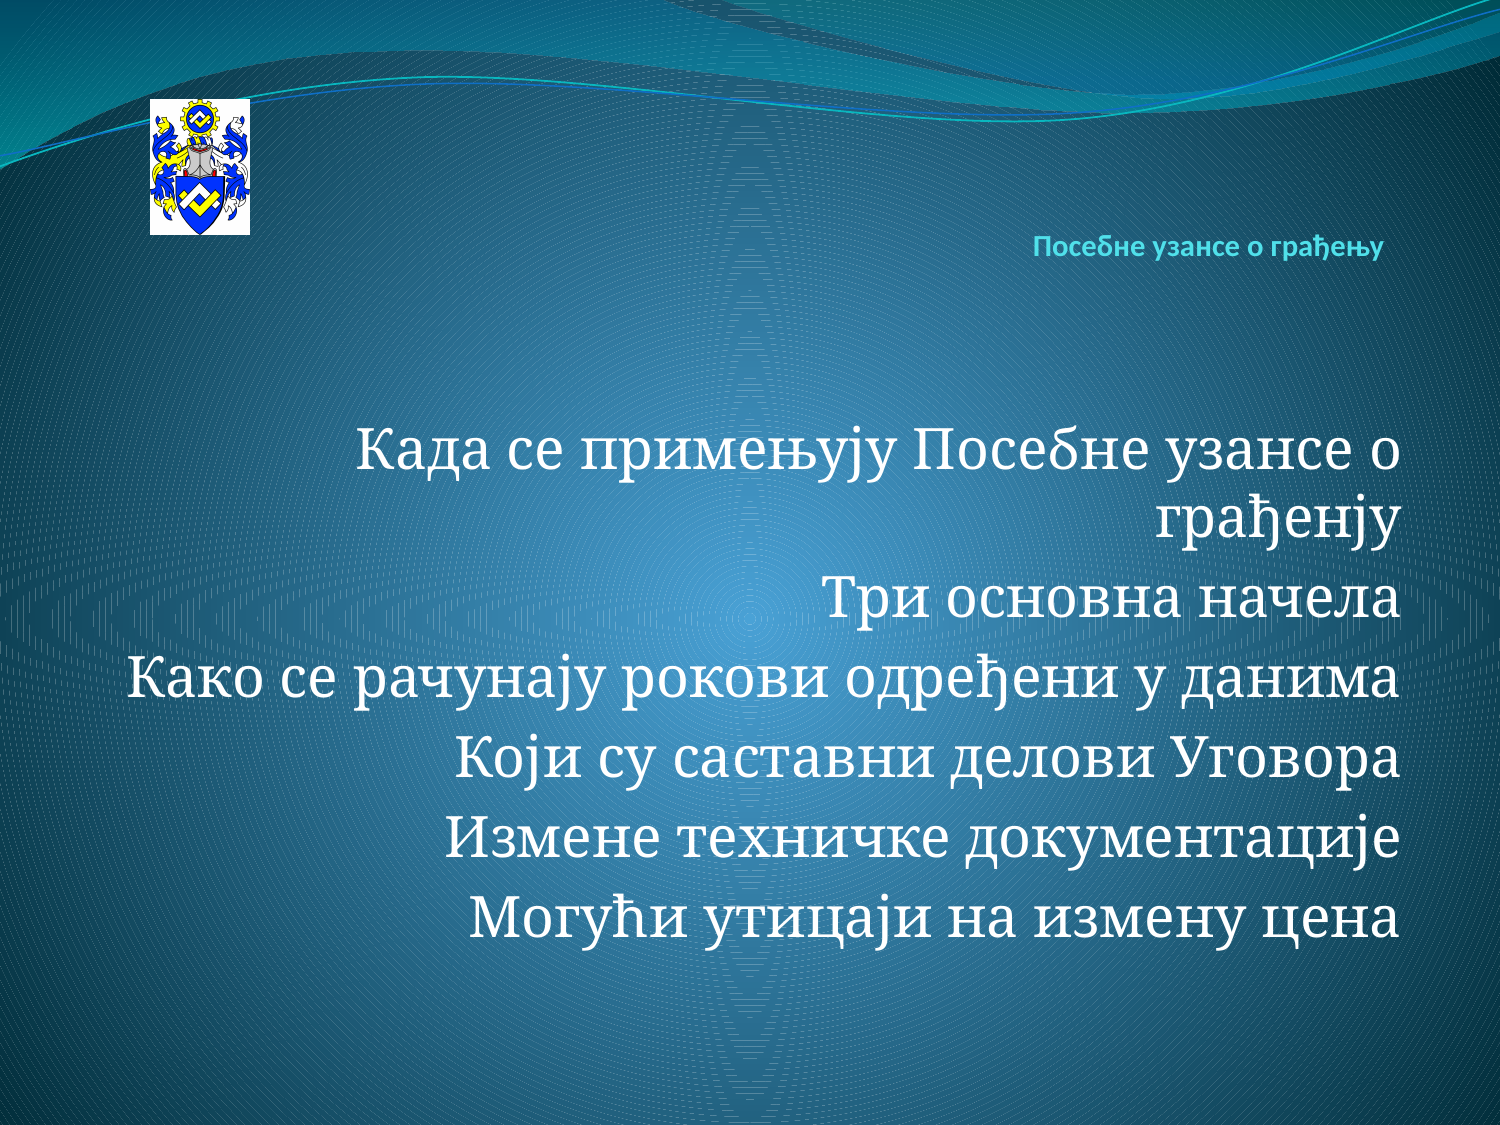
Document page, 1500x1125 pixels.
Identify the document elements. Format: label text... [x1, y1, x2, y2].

subtitle Када се примењују Посебне узансе о грађенју Три основна начела Како се рачунају рокови одређени у данима Који су саставни делови Уговора Измене техничке документације Могући утицаји на измену цена [125, 324, 1413, 1063]
title Посебне узансе о грађењу [112, 37, 1388, 263]
picture [149, 99, 251, 235]
